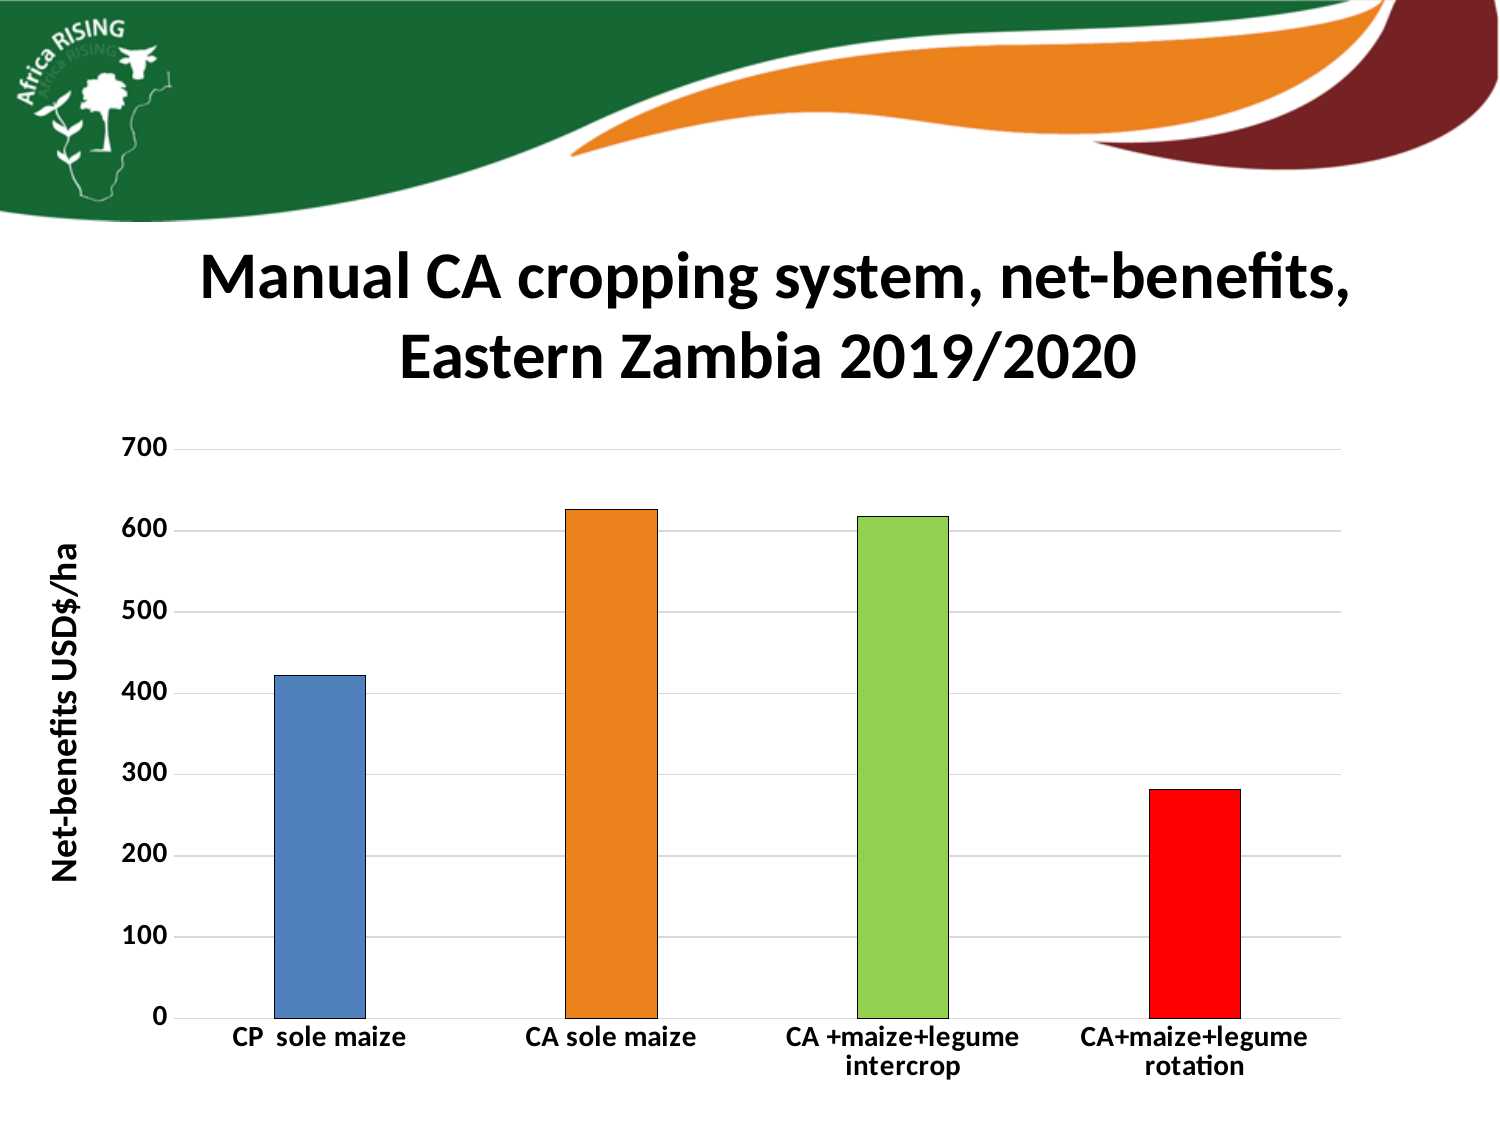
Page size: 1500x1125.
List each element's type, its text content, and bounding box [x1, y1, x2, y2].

text_box Manual CA cropping system, net-benefits, Eastern Zambia 2019/2020 [99, 224, 1438, 480]
picture [0, 0, 1499, 222]
chart [24, 412, 1401, 1113]
